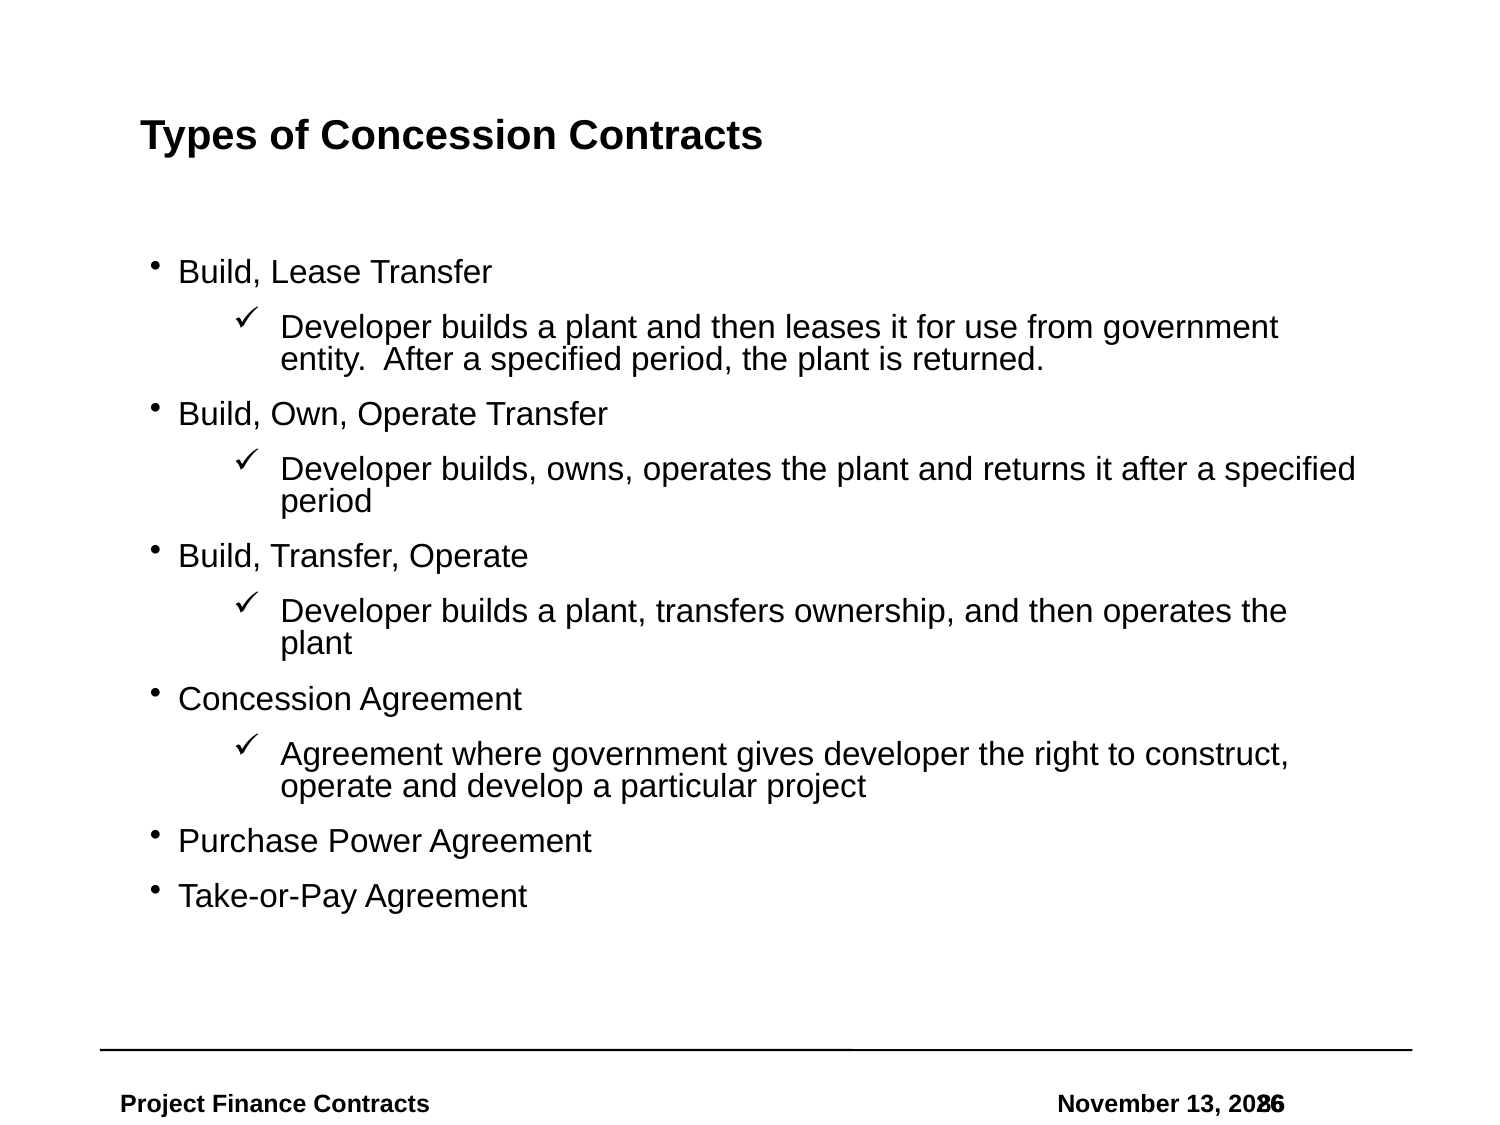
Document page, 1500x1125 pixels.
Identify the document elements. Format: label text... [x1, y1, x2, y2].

title Types of Concession Contracts [124, 99, 1288, 226]
list Build, Lease Transfer Developer builds a plant and then leases it for use from government entity. After a specified period, the plant is returned. Build, Own, Operate Transfer Developer builds, owns, operates the plant and returns it after a specified period Build, Transfer, Operate Developer builds a plant, transfers ownership, and then operates the plant Concession Agreement Agreement where government gives developer the right to construct, operate and develop a particular project Purchase Power Agreement Take-or-Pay Agreement [124, 249, 1376, 1001]
